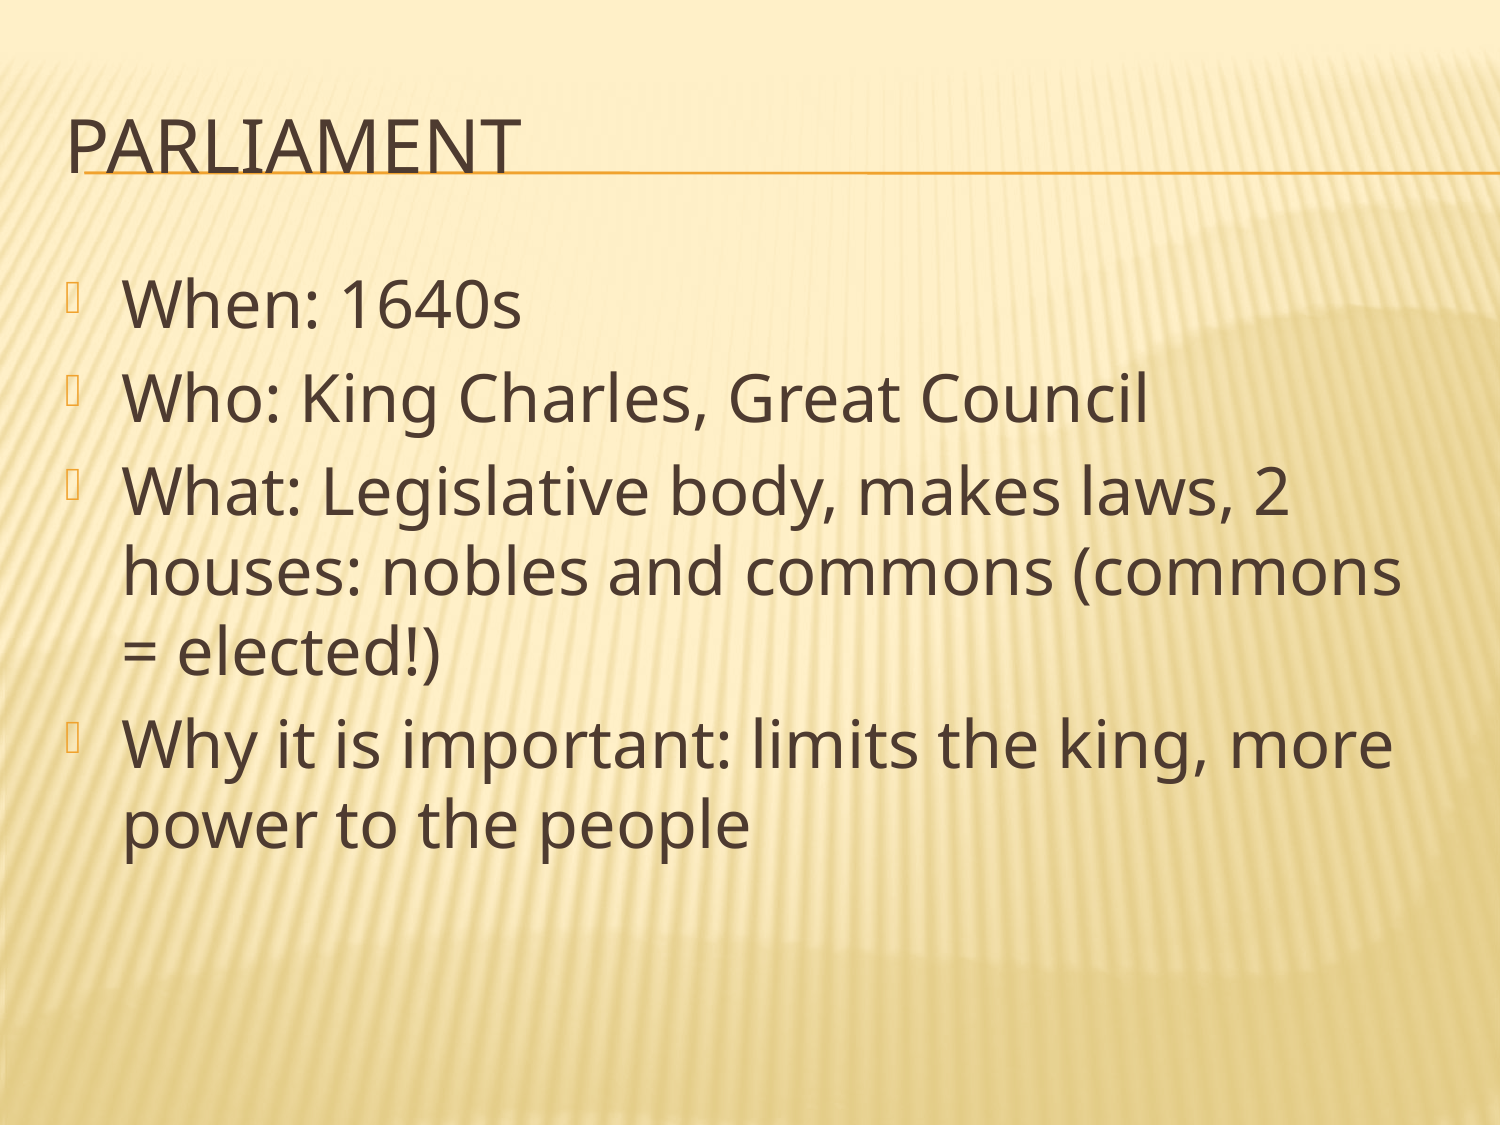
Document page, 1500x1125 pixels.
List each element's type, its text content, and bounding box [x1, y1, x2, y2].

title Parliament [50, 75, 1475, 213]
list When: 1640s Who: King Charles, Great Council What: Legislative body, makes laws, 2 houses: nobles and commons (commons = elected!) Why it is important: limits the king, more power to the people [50, 254, 1475, 998]
